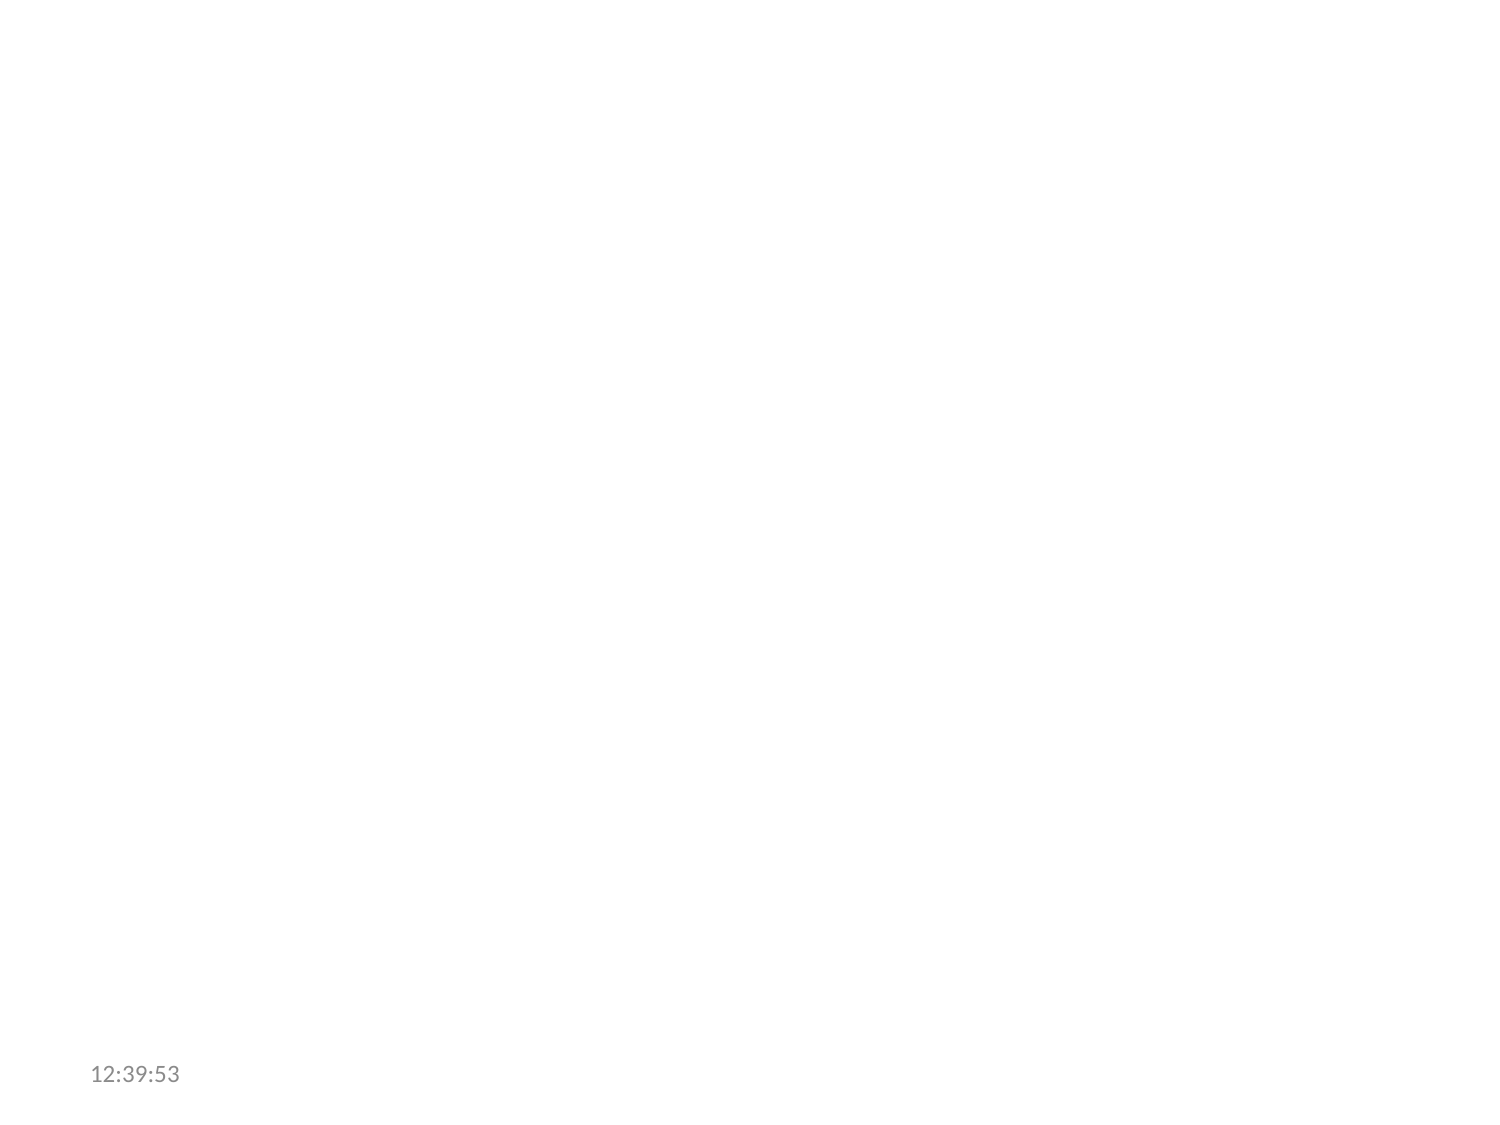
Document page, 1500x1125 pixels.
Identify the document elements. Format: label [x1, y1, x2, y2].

slide_number [75, 1042, 425, 1103]
